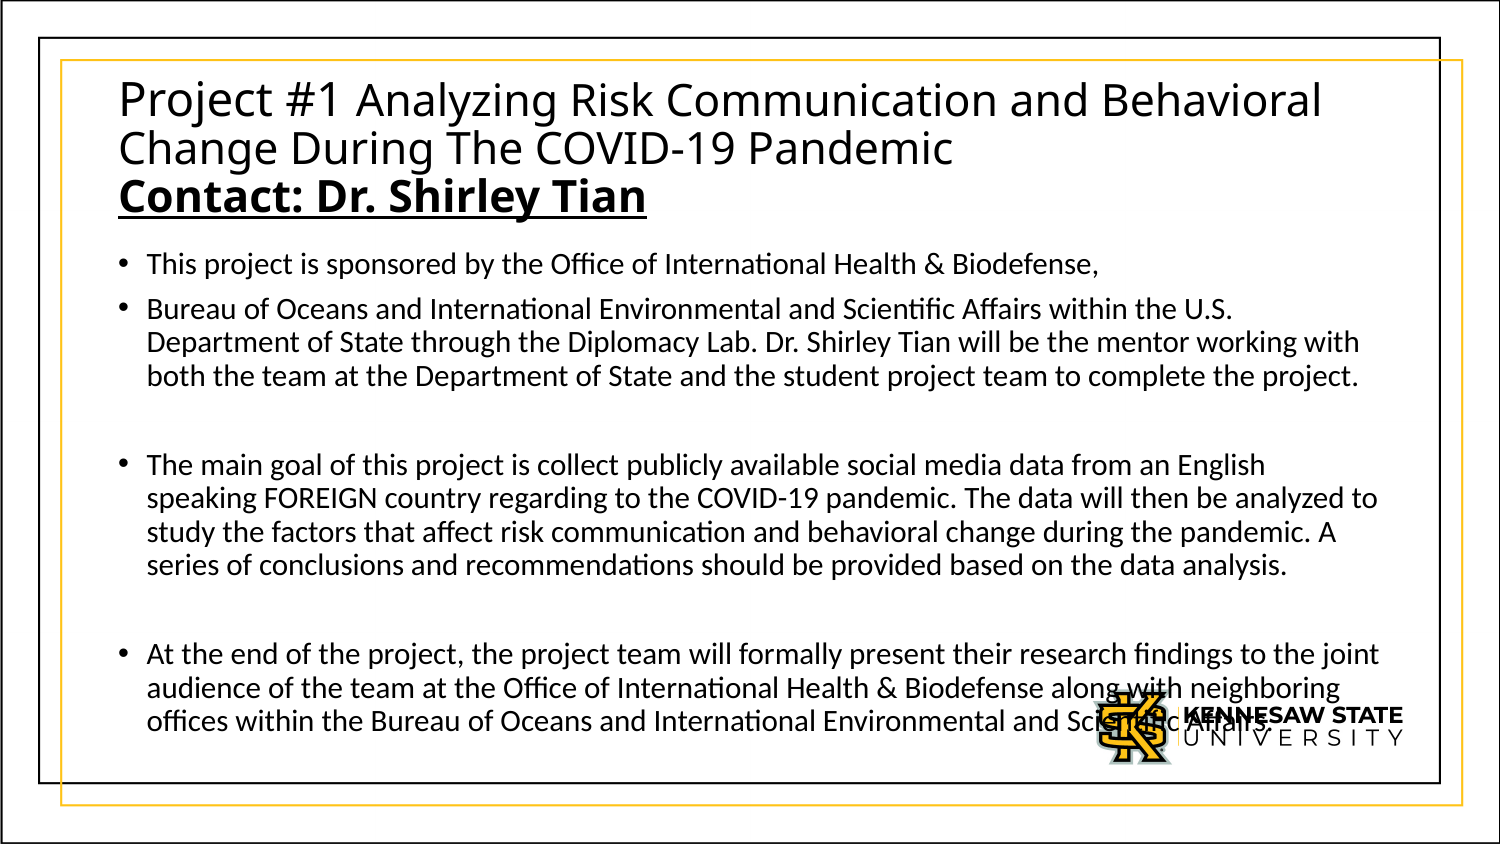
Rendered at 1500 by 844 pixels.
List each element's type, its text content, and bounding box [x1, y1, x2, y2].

title Project #1 Analyzing Risk Communication and Behavioral Change During The COVID-19 Pandemic Contact: Dr. Shirley Tian [103, 67, 1397, 231]
list This project is sponsored by the Office of International Health & Biodefense, Bureau of Oceans and International Environmental and Scientific Affairs within the U.S. Department of State through the Diplomacy Lab. Dr. Shirley Tian will be the mentor working with both the team at the Department of State and the student project team to complete the project. The main goal of this project is collect publicly available social media data from an English speaking FOREIGN country regarding to the COVID-19 pandemic. The data will then be analyzed to study the factors that affect risk communication and behavioral change during the pandemic. A series of conclusions and recommendations should be provided based on the data analysis. At the end of the project, the project team will formally present their research findings to the joint audience of the team at the Office of International Health & Biodefense along with neighboring offices within the Bureau of Oceans and International Environmental and Scientific Affairs. [103, 240, 1397, 776]
picture [0, 0, 1500, 844]
